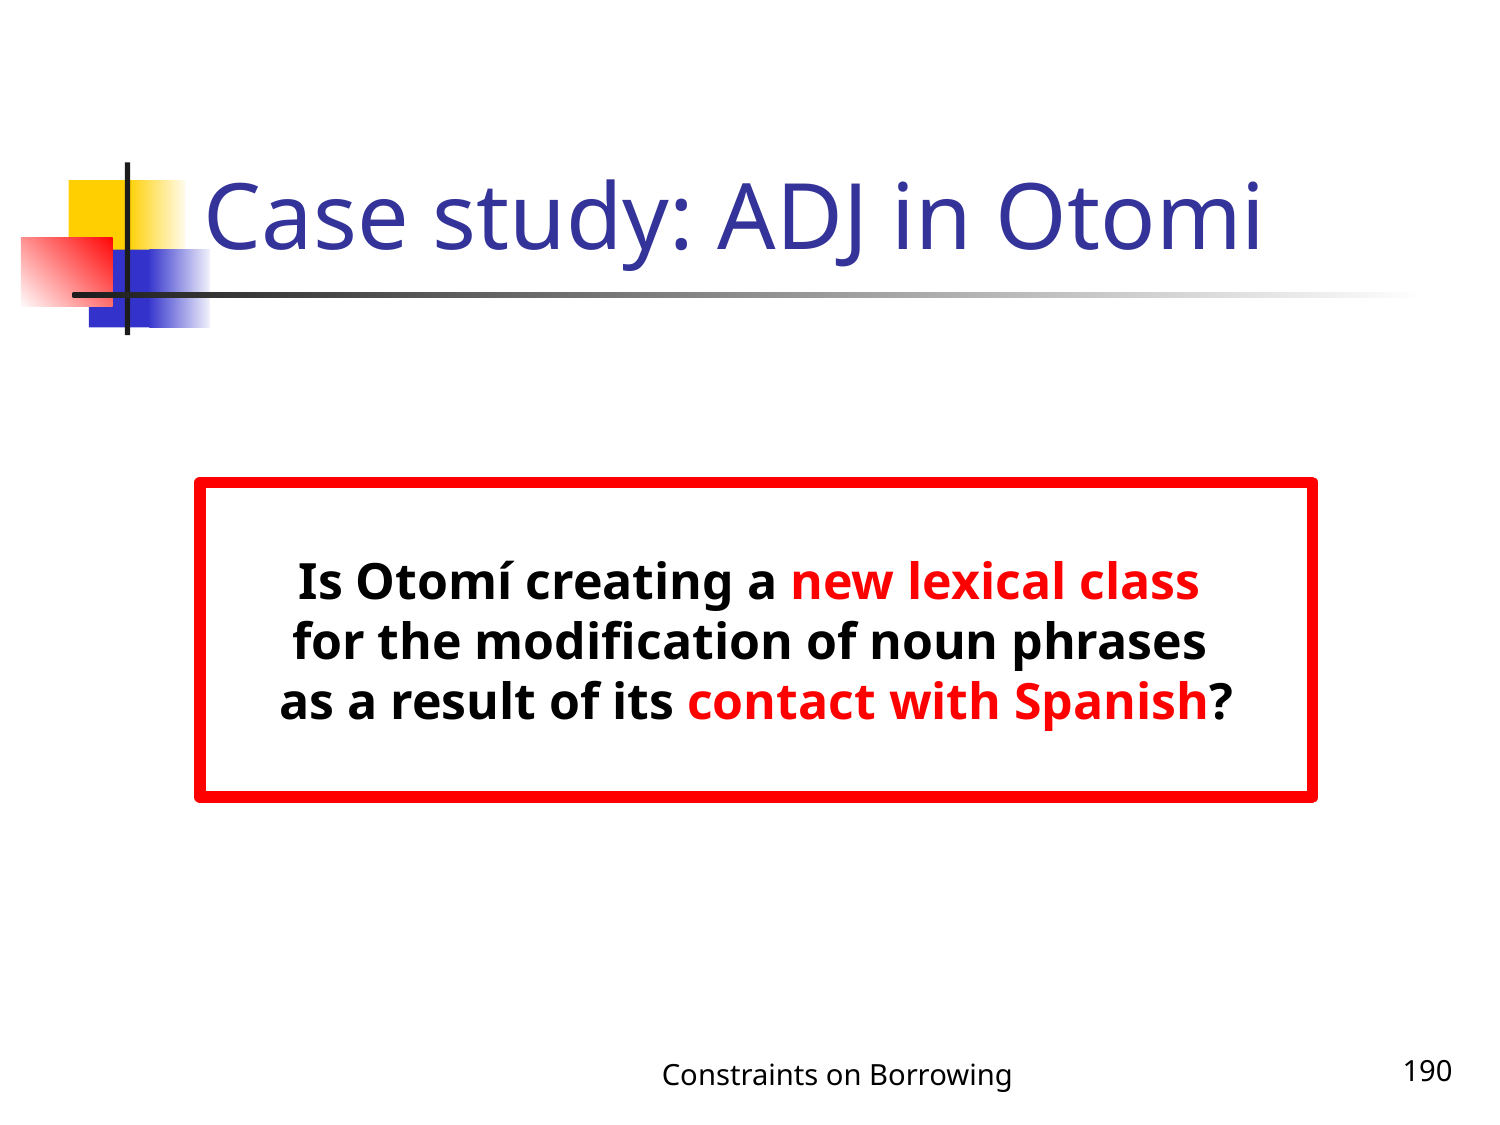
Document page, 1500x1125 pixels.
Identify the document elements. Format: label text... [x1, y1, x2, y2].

text_box Is Otomí creating a new lexical class for the modification of noun phrases as a result of its contact with Spanish? [199, 482, 1313, 798]
slide_number 190 [1154, 1023, 1468, 1100]
title Case study: ADJ in Otomi [188, 34, 1468, 276]
footer Constraints on Borrowing [599, 1023, 1076, 1100]
